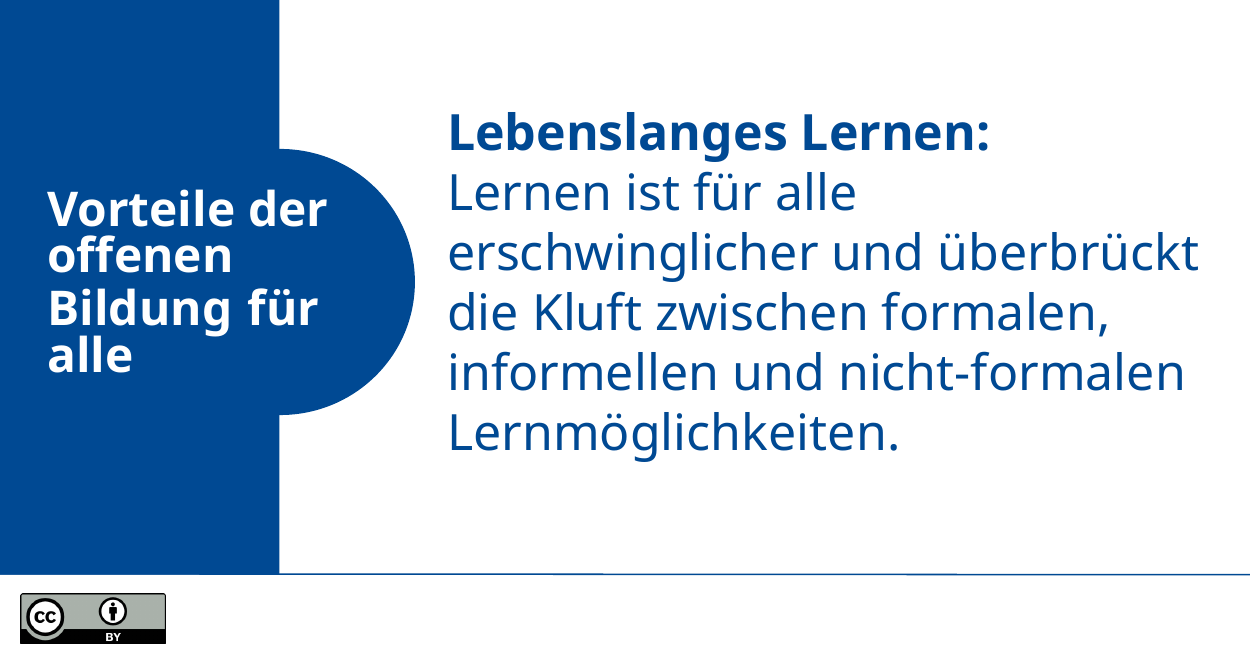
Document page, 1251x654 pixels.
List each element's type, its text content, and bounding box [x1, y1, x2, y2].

text_box [0, 582, 1250, 654]
picture [20, 592, 166, 645]
text_box Lebenslanges Lernen: Lernen ist für alle erschwinglicher und überbrückt die Kluft zwischen formalen, informellen und nicht-formalen Lernmöglichkeiten. [432, 85, 1242, 476]
text_box [212, 397, 348, 416]
text_box Vorteile der offenen Bildung für alle [32, 175, 402, 397]
text_box [0, 0, 280, 573]
text_box [402, 225, 415, 339]
text_box [200, 148, 361, 175]
